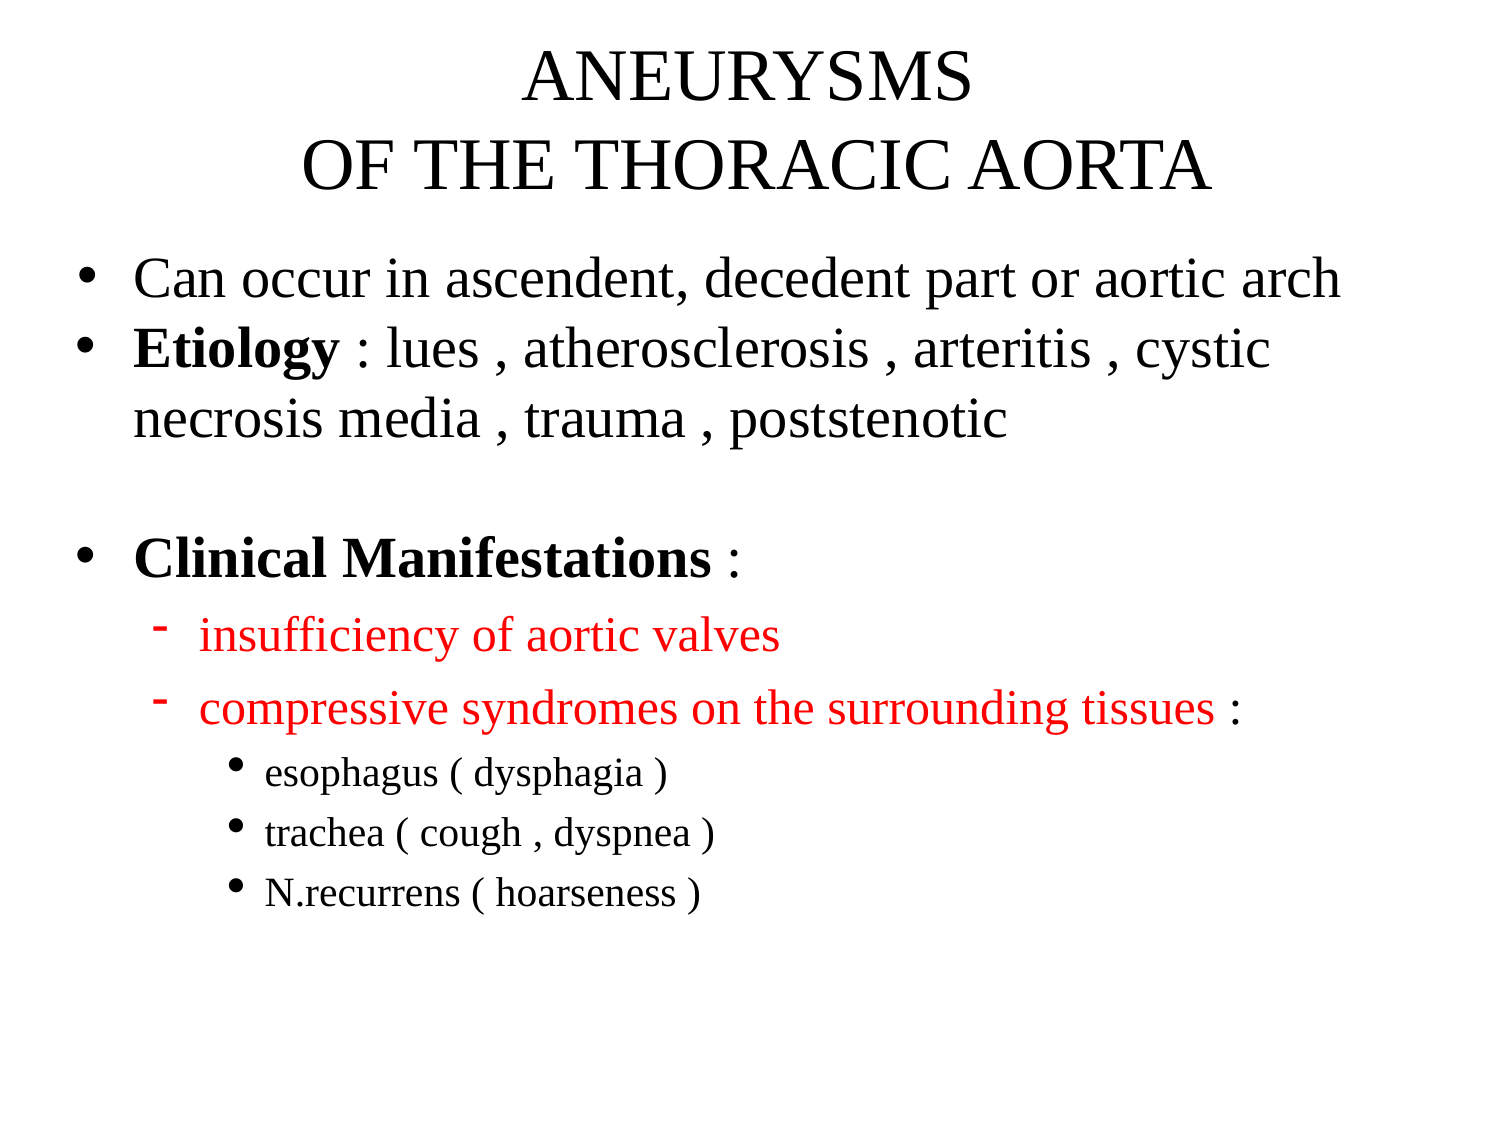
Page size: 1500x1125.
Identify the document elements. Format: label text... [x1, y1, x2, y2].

text_box Can occur in ascendent, decedent part or aortic arch Etiology : lues , atherosclerosis , arteritis , cystic necrosis media , trauma , poststenotic Clinical Manifestations : insufficiency of aortic valves compressive syndromes on the surrounding tissues : esophagus ( dysphagia ) trachea ( cough , dyspnea ) N.recurrens ( hoarseness ) [75, 237, 1450, 916]
title ANEURYSMS OF THE THORACIC AORTA [174, 23, 1338, 214]
